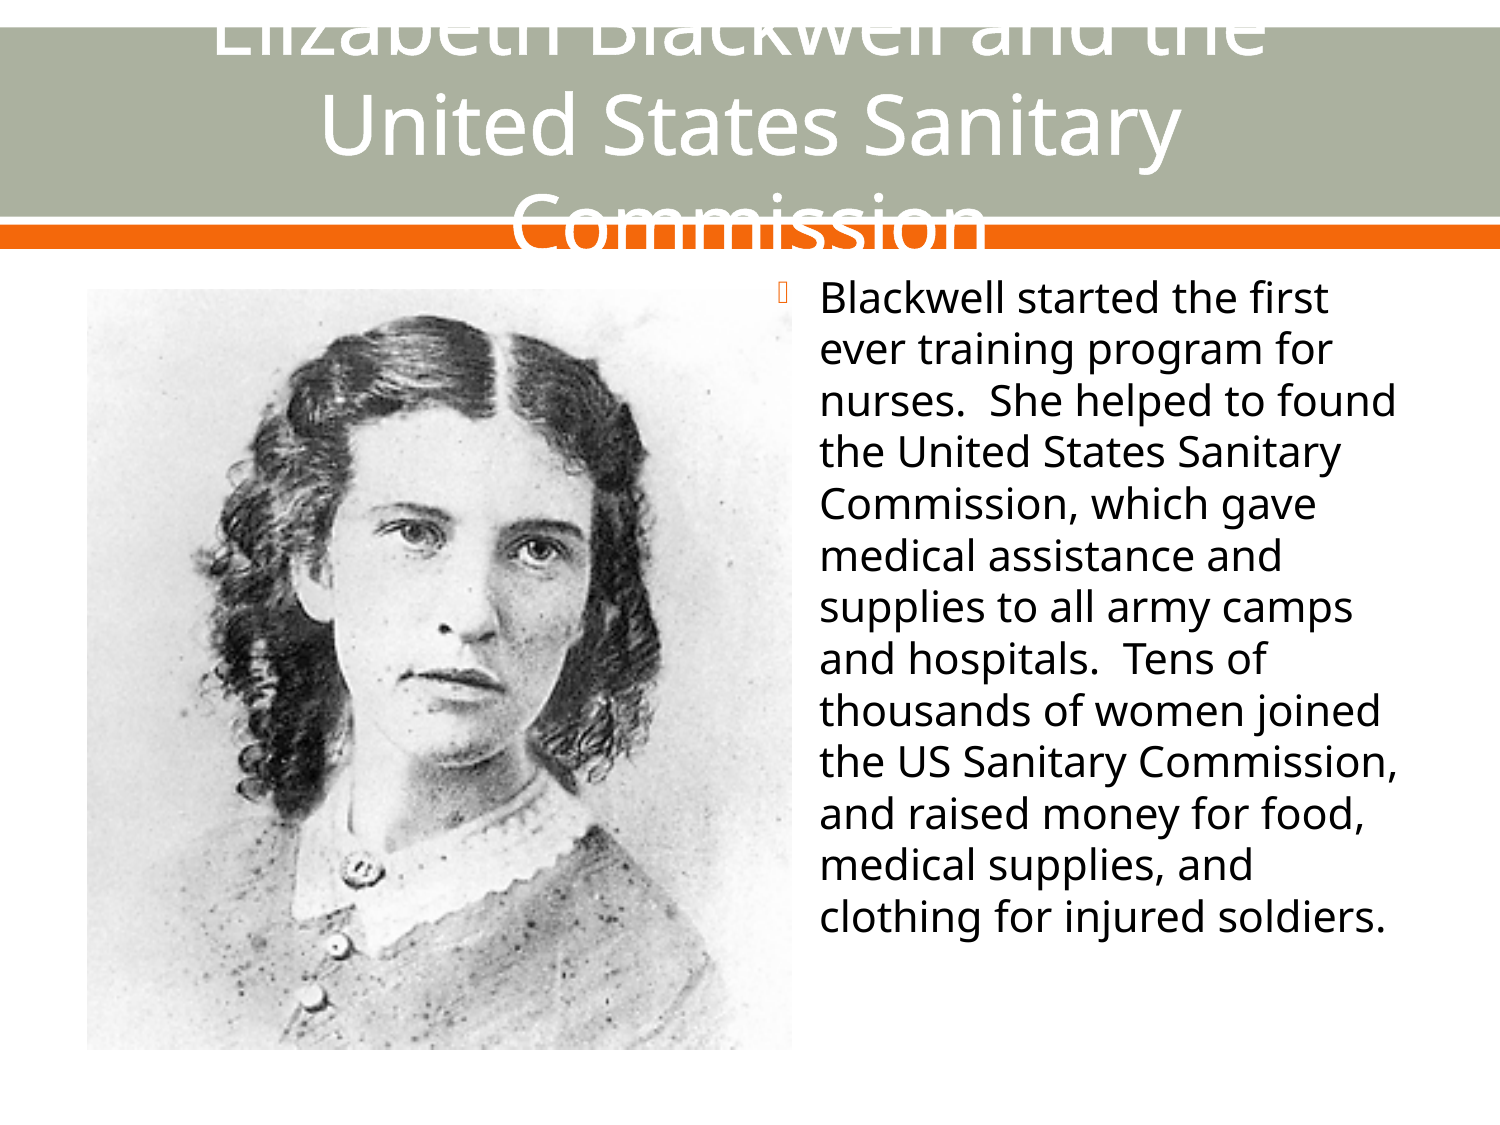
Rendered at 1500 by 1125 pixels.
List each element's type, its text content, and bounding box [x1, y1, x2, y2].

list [87, 289, 793, 1051]
list Blackwell started the first ever training program for nurses. She helped to found the United States Sanitary Commission, which gave medical assistance and supplies to all army camps and hospitals. Tens of thousands of women joined the US Sanitary Commission, and raised money for food, medical supplies, and clothing for injured soldiers. [762, 262, 1425, 1005]
title Elizabeth Blackwell and the United States Sanitary Commission [75, 29, 1425, 213]
